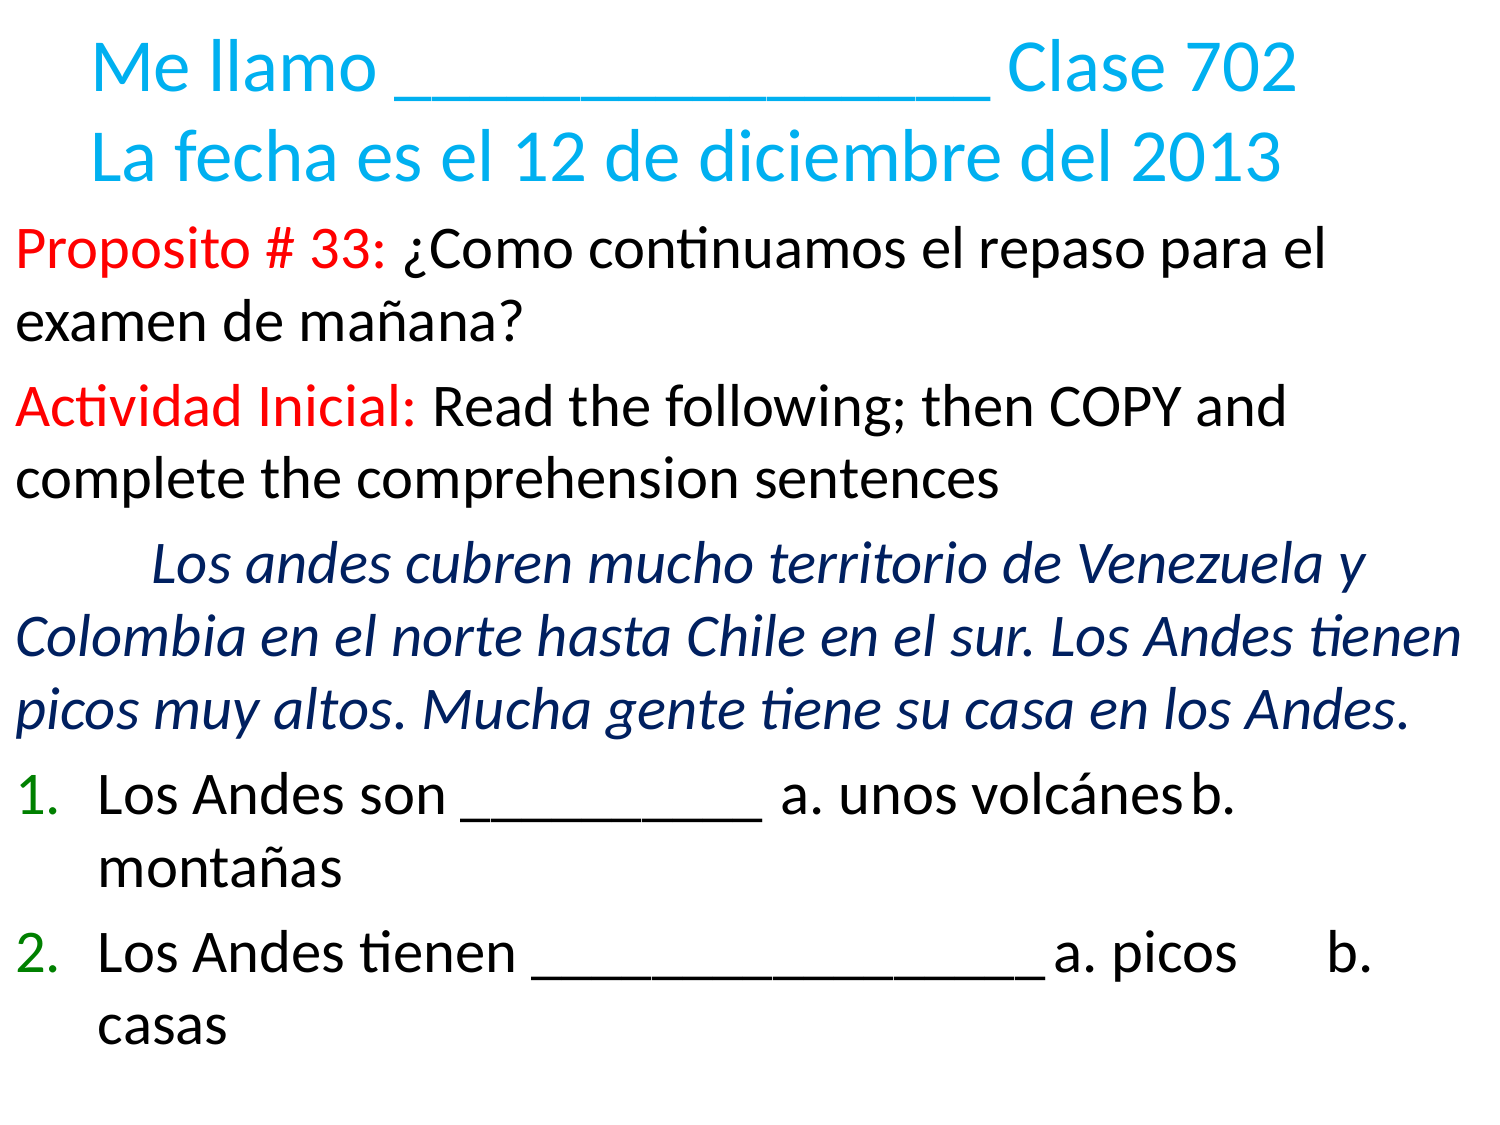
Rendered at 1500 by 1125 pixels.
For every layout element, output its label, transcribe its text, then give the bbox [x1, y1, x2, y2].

list Proposito # 33: ¿Como continuamos el repaso para el examen de mañana? Actividad Inicial: Read the following; then COPY and complete the comprehension sentences Los andes cubren mucho territorio de Venezuela y Colombia en el norte hasta Chile en el sur. Los Andes tienen picos muy altos. Mucha gente tiene su casa en los Andes. Los Andes son __________ a. unos volcánes b. montañas Los Andes tienen _________________ a. picos b. casas [0, 200, 1500, 1125]
title Me llamo ________________ Clase 702 La fecha es el 12 de diciembre del 2013 [75, 12, 1425, 200]
